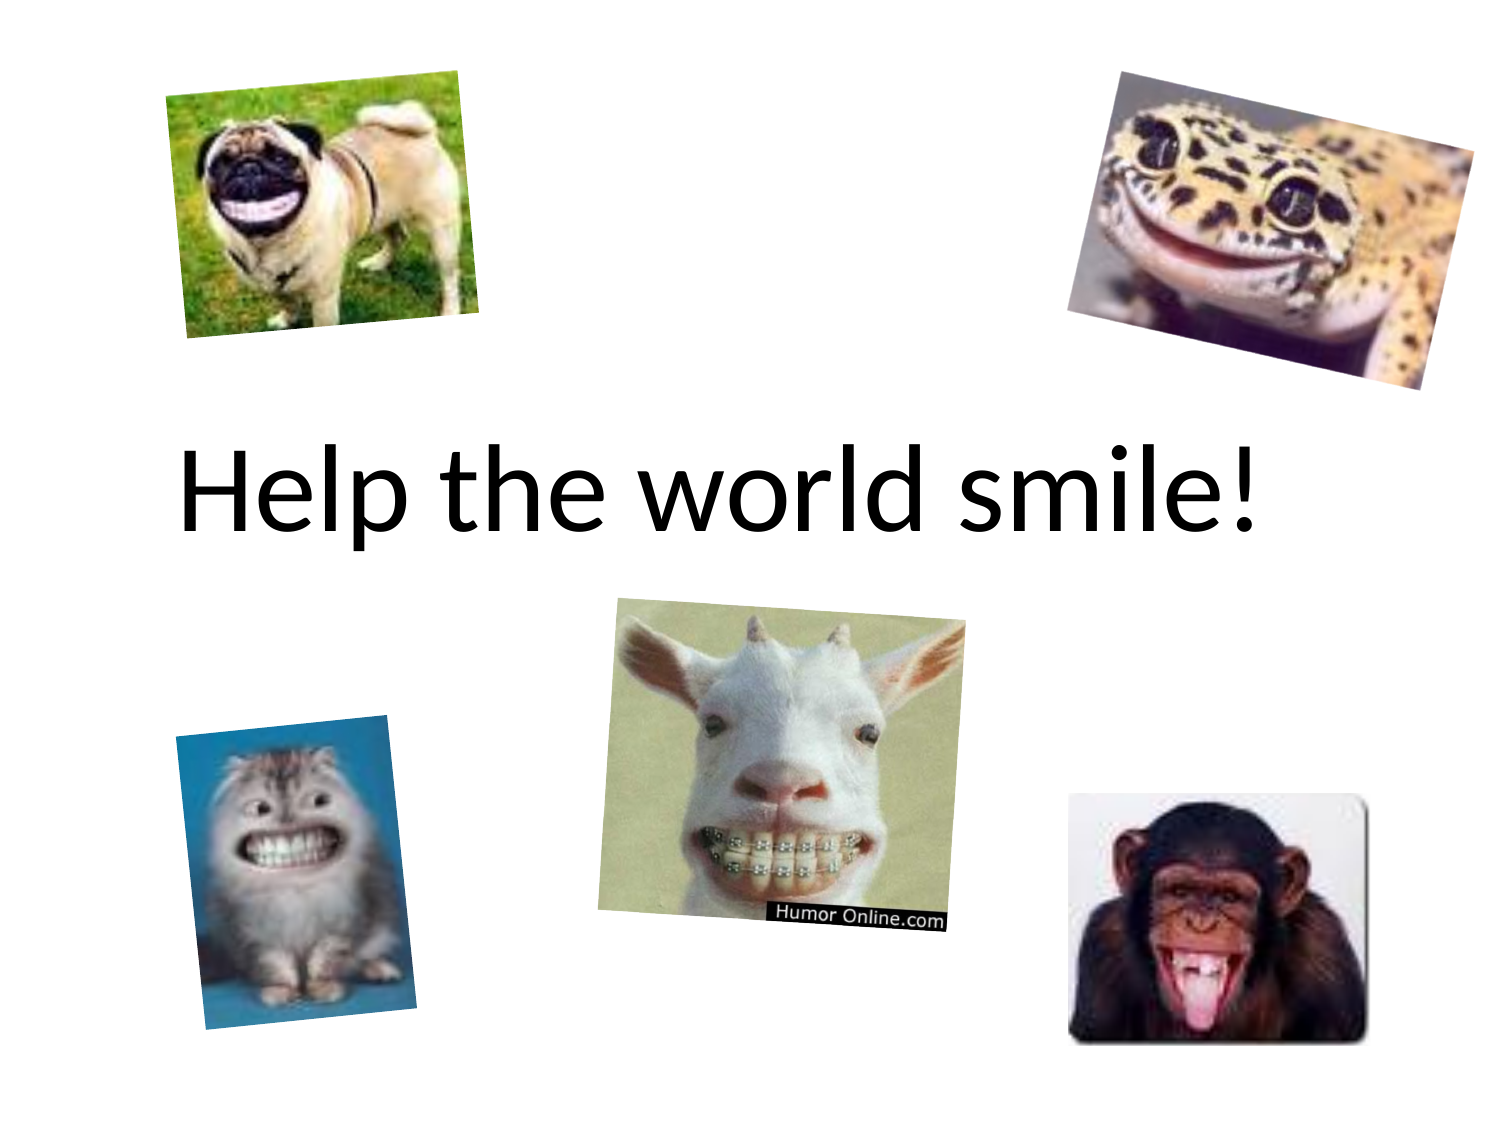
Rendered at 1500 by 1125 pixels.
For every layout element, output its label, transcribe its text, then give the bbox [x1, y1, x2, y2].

picture [165, 71, 479, 339]
list Help the world smile! [46, 398, 1398, 821]
picture [184, 724, 417, 1030]
picture [598, 598, 966, 931]
picture [1068, 72, 1473, 389]
picture [1067, 793, 1371, 1046]
